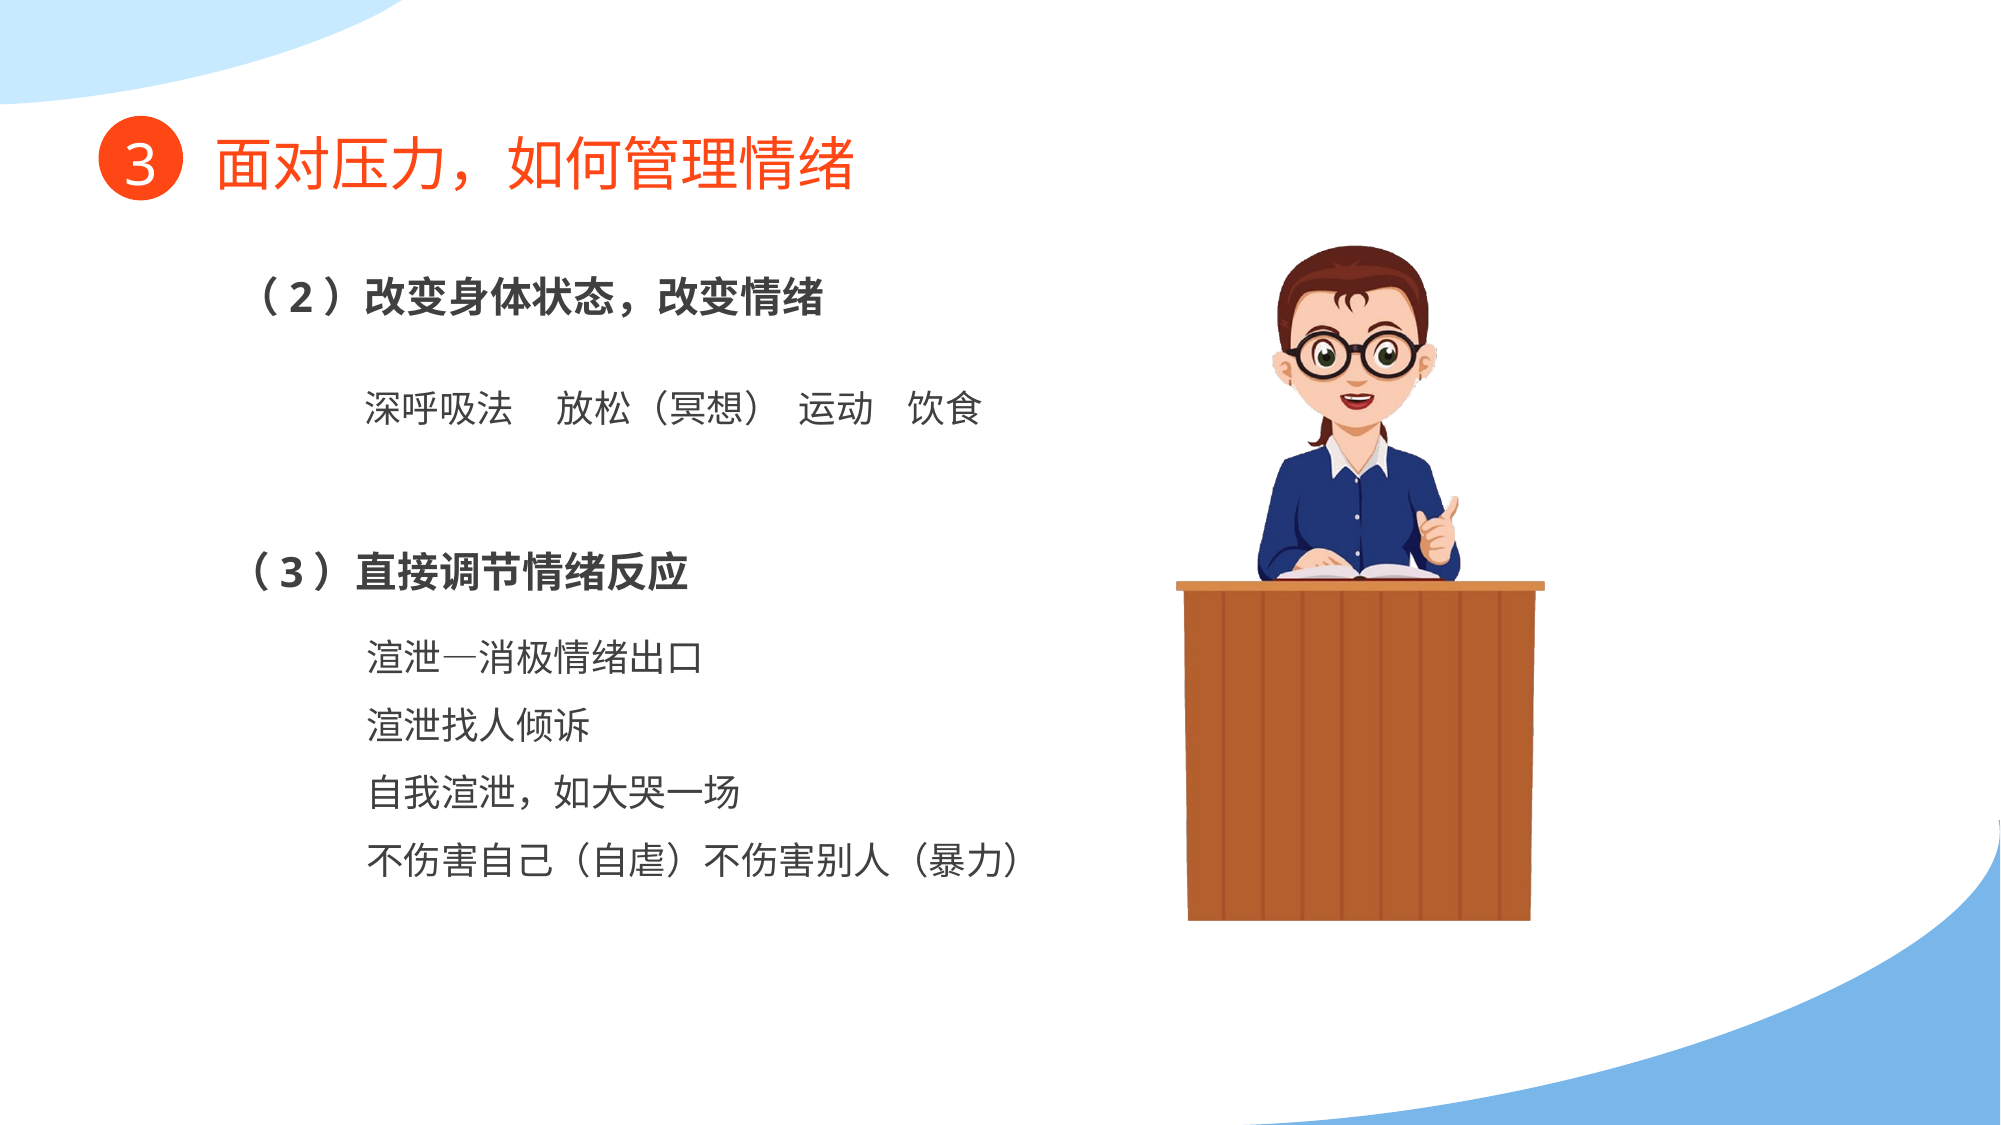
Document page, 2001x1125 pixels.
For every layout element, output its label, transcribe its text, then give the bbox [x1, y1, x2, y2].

picture [999, 128, 1715, 949]
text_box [98, 115, 184, 205]
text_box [222, 263, 999, 426]
text_box 面对压力，如何管理情绪 [200, 119, 1164, 205]
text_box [213, 538, 999, 885]
